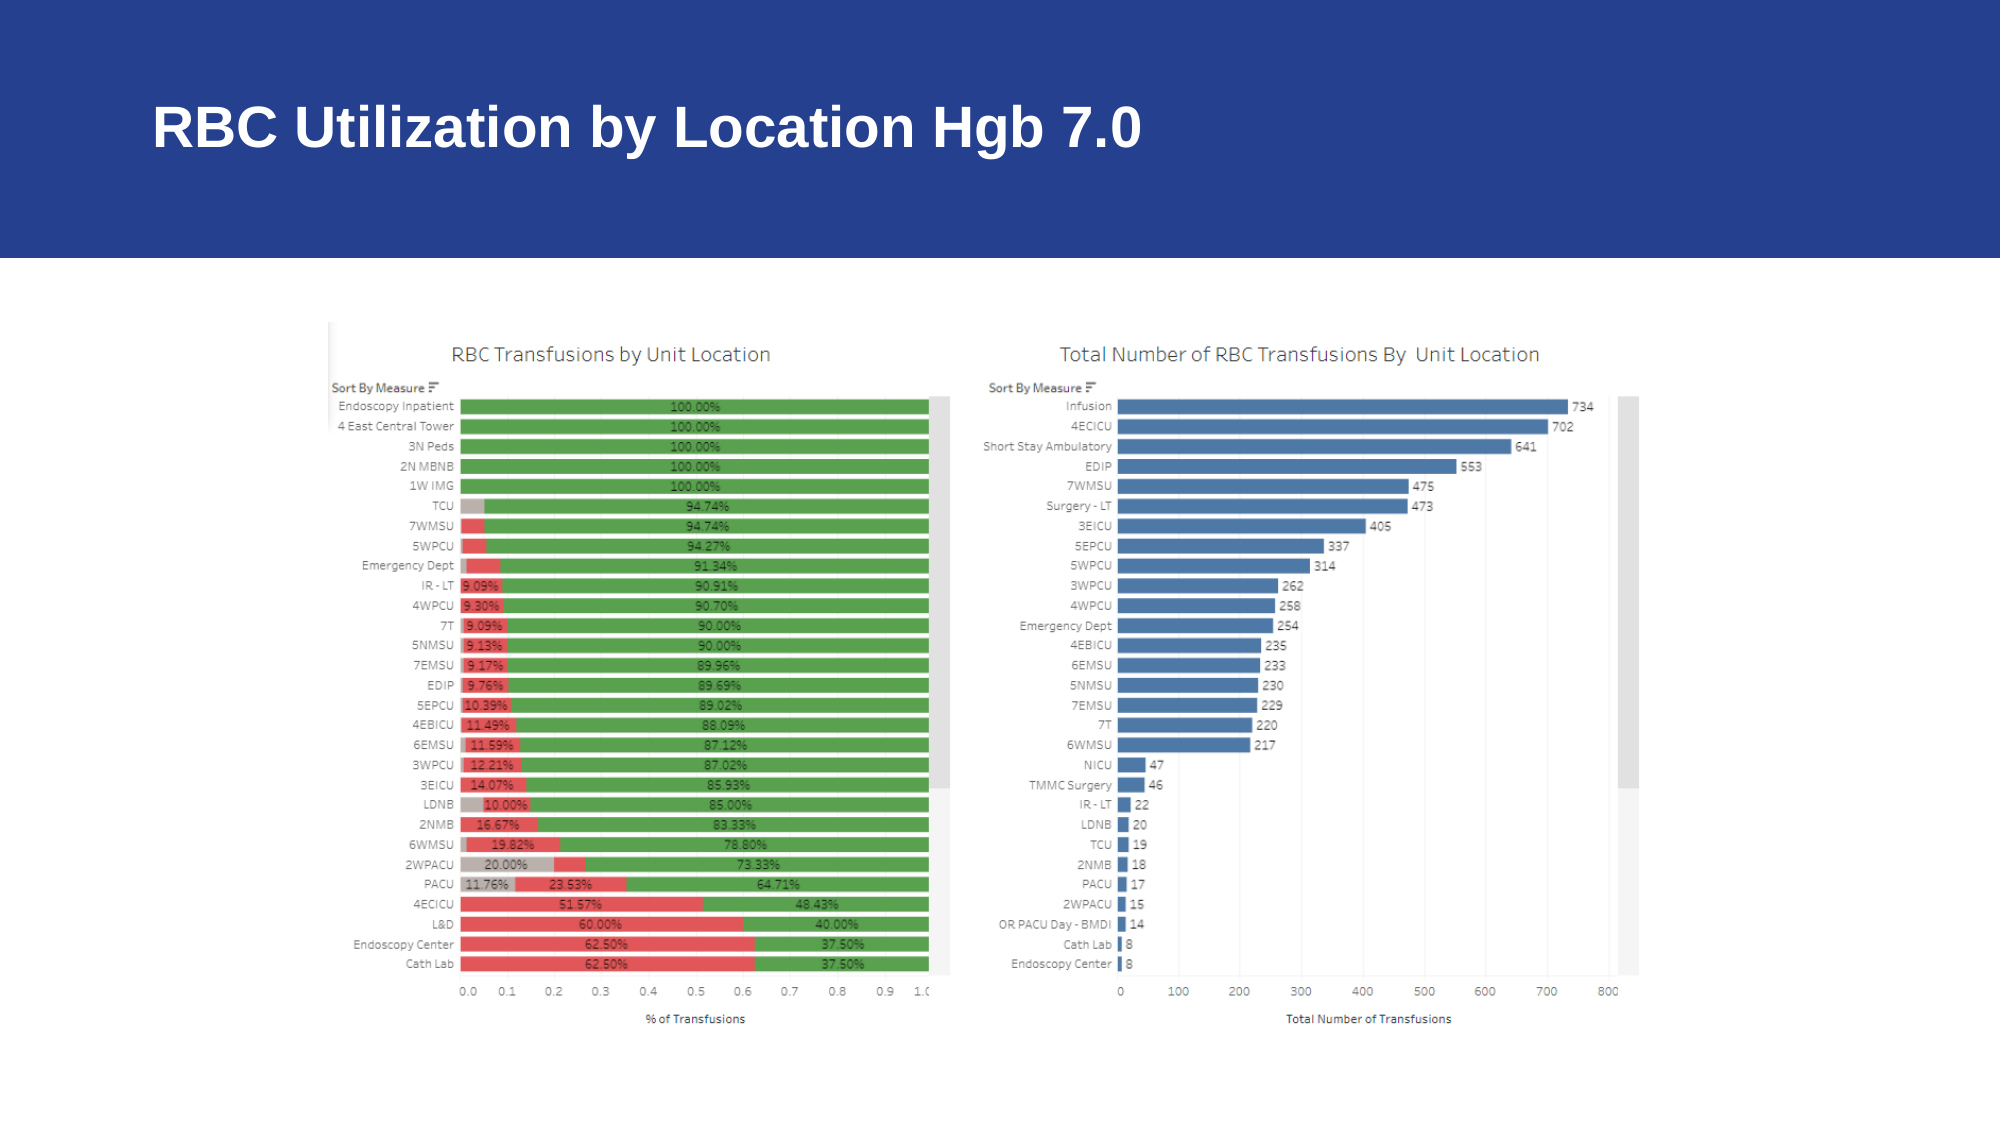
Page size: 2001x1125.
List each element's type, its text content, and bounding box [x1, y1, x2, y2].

picture [328, 322, 1672, 1038]
title RBC Utilization by Location Hgb 7.0 [137, 20, 1863, 238]
